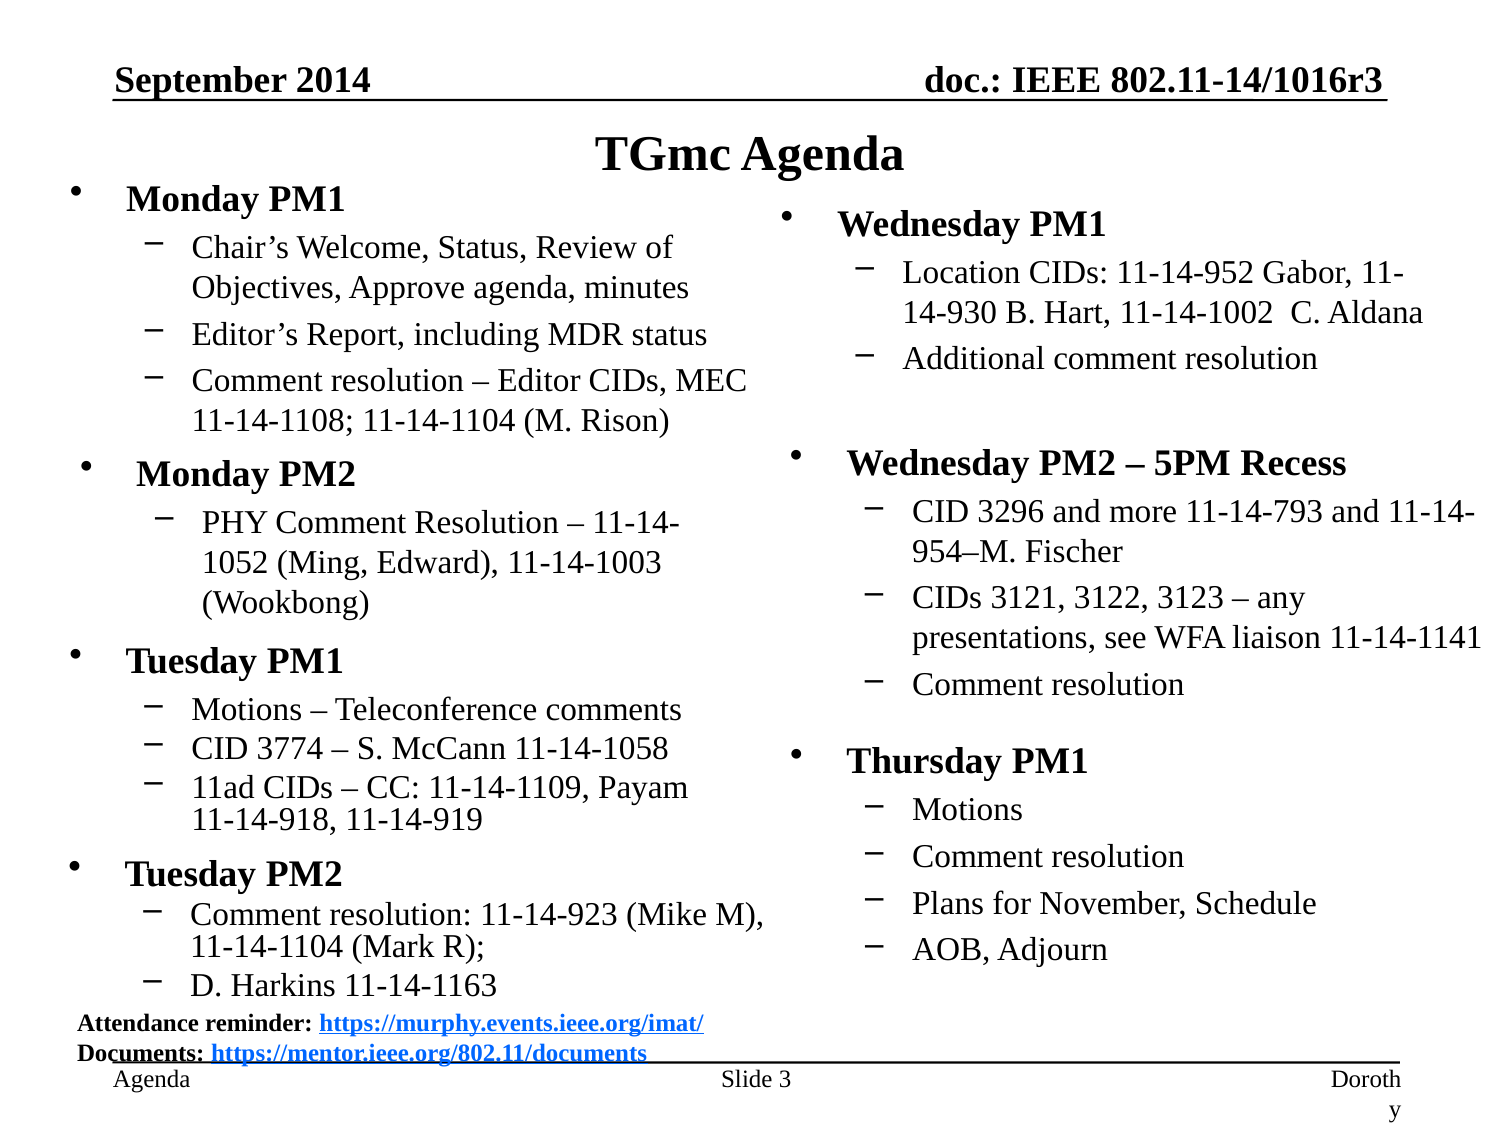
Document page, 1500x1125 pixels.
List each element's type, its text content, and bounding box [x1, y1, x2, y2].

text_box Attendance reminder: https://murphy.events.ieee.org/imat/ Documents: https://mentor.ieee.org/802.11/documents [62, 1010, 1425, 1074]
text_box Wednesday PM1 Location CIDs: 11-14-952 Gabor, 11-14-930 B. Hart, 11-14-1002 C. Aldana Additional comment resolution [765, 199, 1455, 413]
footer Dorothy Stanley, Aruba Networks [1325, 1074, 1402, 1093]
text_box Monday PM2 PHY Comment Resolution – 11-14-1052 (Ming, Edward), 11-14-1003 (Wookbong) [65, 450, 761, 674]
text_box Tuesday PM2 Comment resolution: 11-14-923 (Mike M), 11-14-1104 (Mark R); D. Harkins 11-14-1163 [53, 849, 775, 1010]
title TGmc Agenda [112, 112, 1388, 188]
text_box Wednesday PM2 – 5PM Recess CID 3296 and more 11-14-793 and 11-14-954–M. Fischer CIDs 3121, 3122, 3123 – any presentations, see WFA liaison 11-14-1141 Comment resolution [774, 439, 1500, 664]
text_box Monday PM1 Chair’s Welcome, Status, Review of Objectives, Approve agenda, minutes Editor’s Report, including MDR status Comment resolution – Editor CIDs, MEC 11-14-1108; 11-14-1104 (M. Rison) [54, 174, 800, 506]
text_box Thursday PM1 Motions Comment resolution Plans for November, Schedule AOB, Adjourn [775, 737, 1500, 1038]
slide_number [114, 54, 425, 100]
slide_number Slide 3 [712, 1074, 800, 1093]
text_box Tuesday PM1 Motions – Teleconference comments CID 3774 – S. McCann 11-14-1058 11ad CIDs – CC: 11-14-1109, Payam 11-14-918, 11-14-919 [54, 637, 750, 891]
